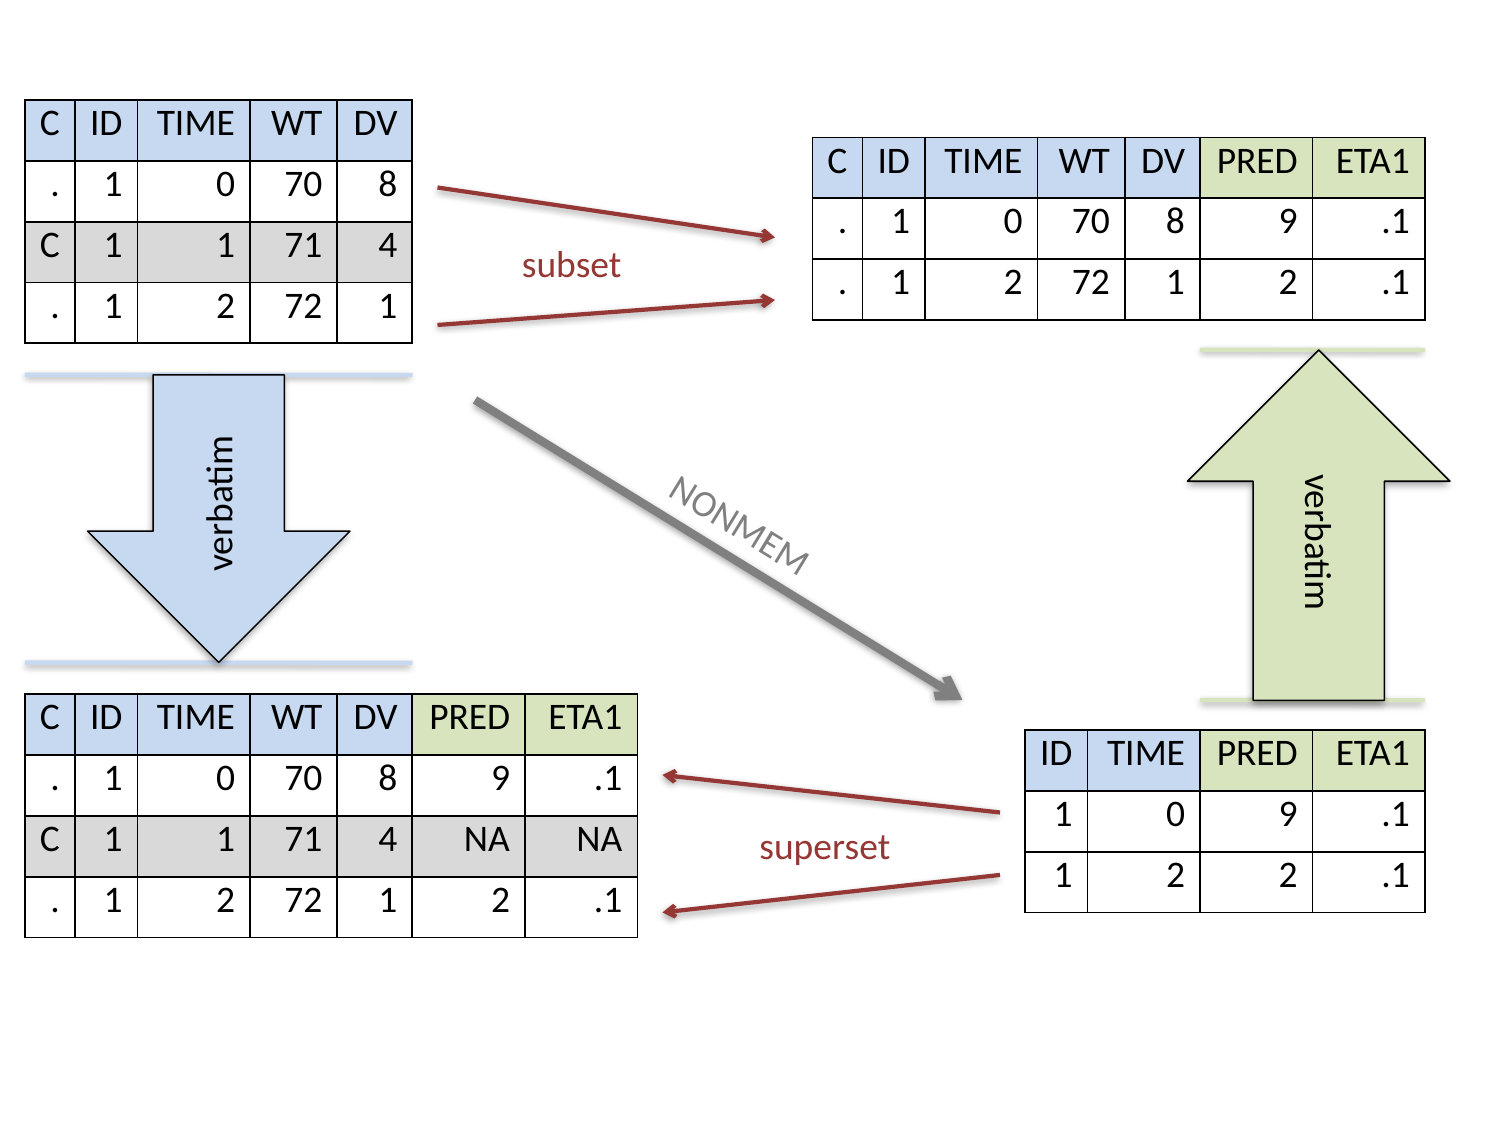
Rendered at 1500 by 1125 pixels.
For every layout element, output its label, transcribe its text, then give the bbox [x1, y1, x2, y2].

table_cell . [26, 756, 74, 815]
table_cell 1 [76, 162, 137, 221]
table_cell NA [413, 817, 524, 876]
table_cell . [26, 878, 74, 937]
table_cell 2 [1088, 853, 1199, 912]
table_header TIME [926, 138, 1037, 197]
table_header ETA1 [1313, 731, 1424, 790]
table_cell 1 [76, 756, 137, 815]
table_cell 2 [1201, 853, 1312, 912]
table_cell C [26, 223, 74, 282]
table_cell 0 [138, 756, 249, 815]
table_header TIME [1088, 731, 1199, 790]
table_cell 9 [413, 756, 524, 815]
table_cell 1 [76, 817, 137, 876]
table_cell 2 [1201, 260, 1312, 319]
table_cell 1 [76, 283, 137, 342]
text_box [662, 774, 1001, 913]
table_cell 1 [1126, 260, 1199, 319]
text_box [437, 187, 776, 326]
table_header ID [76, 101, 137, 160]
table_header C [26, 101, 74, 160]
table_header ID [76, 695, 137, 754]
table_cell 71 [251, 817, 336, 876]
table_cell 1 [1026, 792, 1087, 851]
table_cell 8 [338, 162, 411, 221]
table_header ETA1 [526, 709, 637, 754]
table_cell 1 [76, 878, 137, 937]
table_cell .1 [1313, 792, 1424, 851]
table_cell 2 [413, 878, 524, 937]
table_header PRED [1201, 731, 1312, 790]
table_cell .1 [1313, 199, 1424, 258]
table_cell 72 [251, 878, 336, 937]
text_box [474, 399, 963, 701]
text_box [24, 374, 413, 663]
table_cell 70 [1038, 199, 1124, 258]
table_cell 8 [338, 756, 411, 815]
table_header PRED [1201, 138, 1312, 197]
table_cell 70 [251, 756, 336, 815]
table_header DV [338, 101, 411, 160]
table_cell . [26, 162, 74, 221]
table_cell 0 [138, 162, 249, 221]
table_header ID [863, 138, 924, 197]
table_cell 9 [1201, 792, 1312, 851]
table_header PRED [413, 695, 524, 754]
table_cell 1 [138, 223, 249, 282]
table_cell .1 [1313, 853, 1424, 912]
table_cell 0 [926, 199, 1037, 258]
table_header WT [251, 695, 336, 754]
table_header TIME [138, 101, 249, 160]
table_cell . [813, 260, 862, 319]
table_header WT [1038, 138, 1124, 197]
table_cell 9 [1201, 199, 1312, 258]
table_cell 2 [926, 260, 1037, 319]
table_cell .1 [526, 756, 637, 815]
table_header C [813, 138, 862, 197]
table_cell 1 [76, 223, 137, 282]
table_cell 1 [863, 260, 924, 319]
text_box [1187, 349, 1451, 701]
table_cell 0 [1088, 792, 1199, 851]
table_cell 8 [1126, 199, 1199, 258]
table_cell 4 [338, 223, 411, 282]
table_header WT [251, 101, 336, 160]
table_cell 72 [1038, 260, 1124, 319]
table_header DV [338, 695, 411, 754]
table_cell C [26, 817, 74, 876]
table_cell 72 [251, 283, 336, 342]
table_cell 4 [338, 817, 411, 876]
table_cell .1 [1313, 260, 1424, 319]
table_cell 1 [863, 199, 924, 258]
table_cell 1 [138, 817, 249, 876]
table_cell .1 [526, 878, 637, 937]
table_cell 1 [338, 283, 411, 342]
table_cell 70 [251, 162, 336, 221]
table_cell . [813, 199, 862, 258]
table_cell 2 [138, 878, 249, 937]
table_header DV [1126, 138, 1199, 197]
table_header C [26, 695, 74, 754]
table_cell 71 [251, 223, 336, 282]
table_cell . [26, 283, 74, 342]
table_cell NA [526, 817, 637, 876]
table_header ID [1026, 731, 1087, 790]
table_cell 2 [138, 283, 249, 342]
table_cell 1 [338, 878, 411, 937]
table_header ETA1 [1313, 138, 1424, 197]
table_header TIME [138, 695, 249, 754]
table_cell 1 [1026, 853, 1087, 912]
